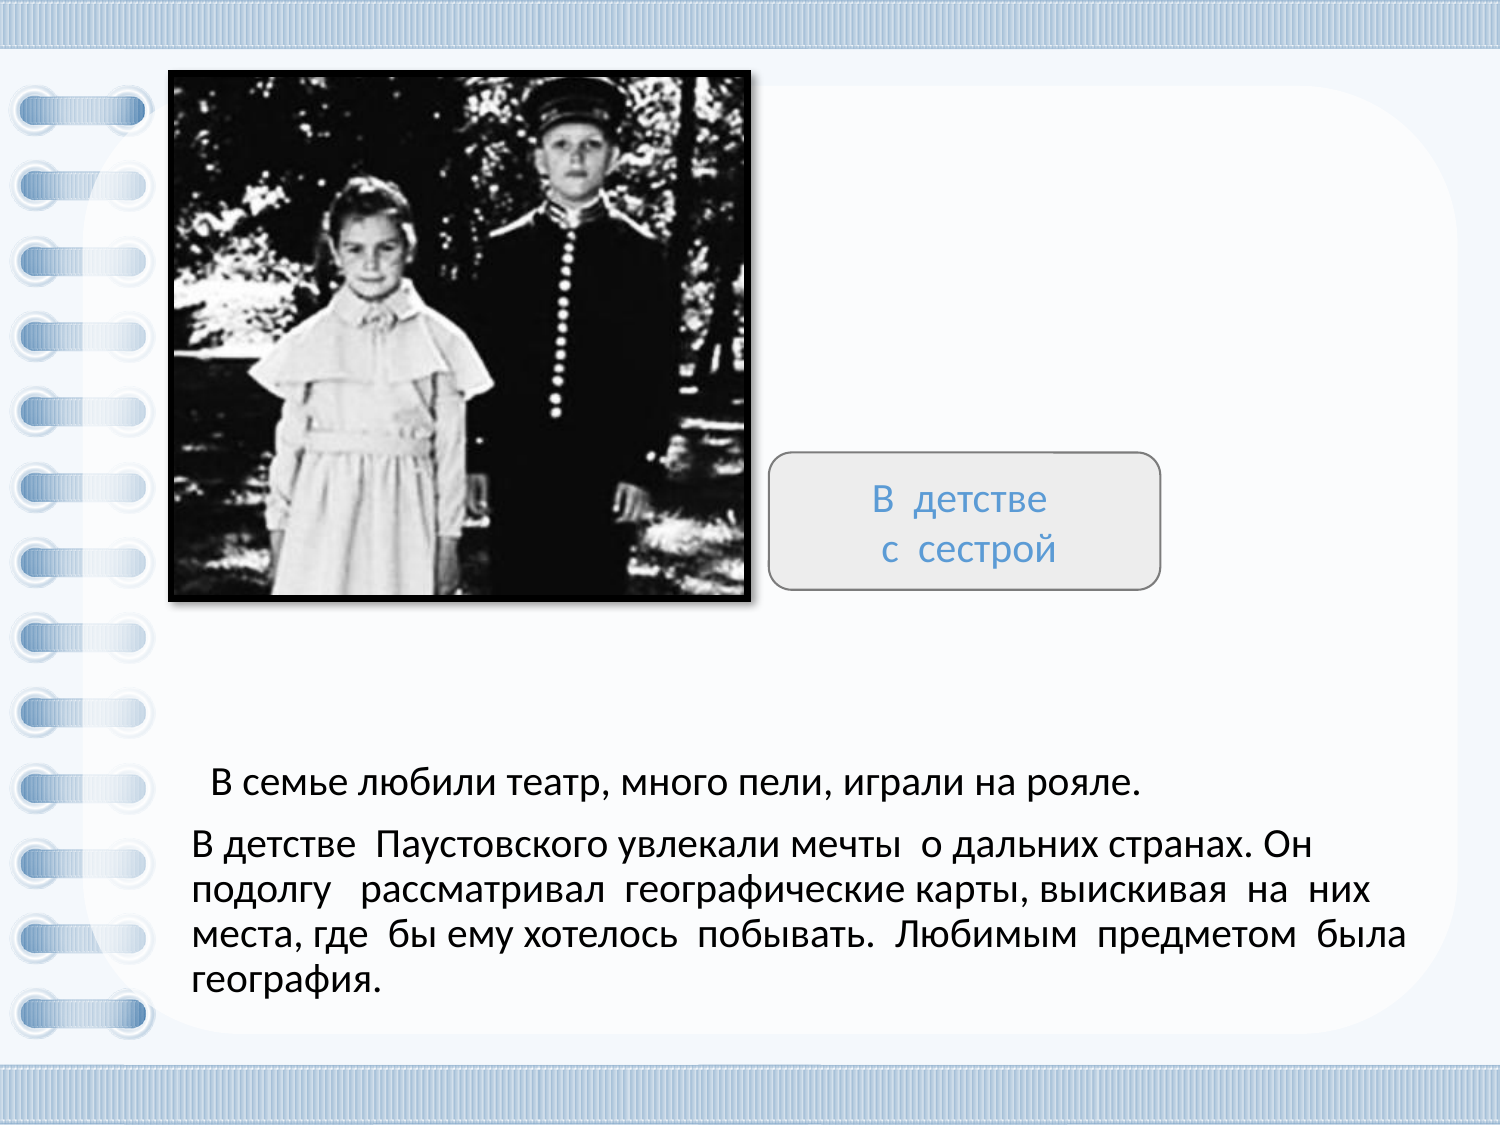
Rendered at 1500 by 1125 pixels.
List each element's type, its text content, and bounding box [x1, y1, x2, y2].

text_box В детстве с сестрой [767, 451, 1162, 591]
list В семье любили театр, много пели, играли на рояле. В детстве Паустовского увлекали мечты о дальних странах. Он подолгу рассматривал географические карты, выискивая на них места, где бы ему хотелось побывать. Любимым предметом была география. [176, 752, 1447, 1011]
picture [174, 76, 745, 596]
